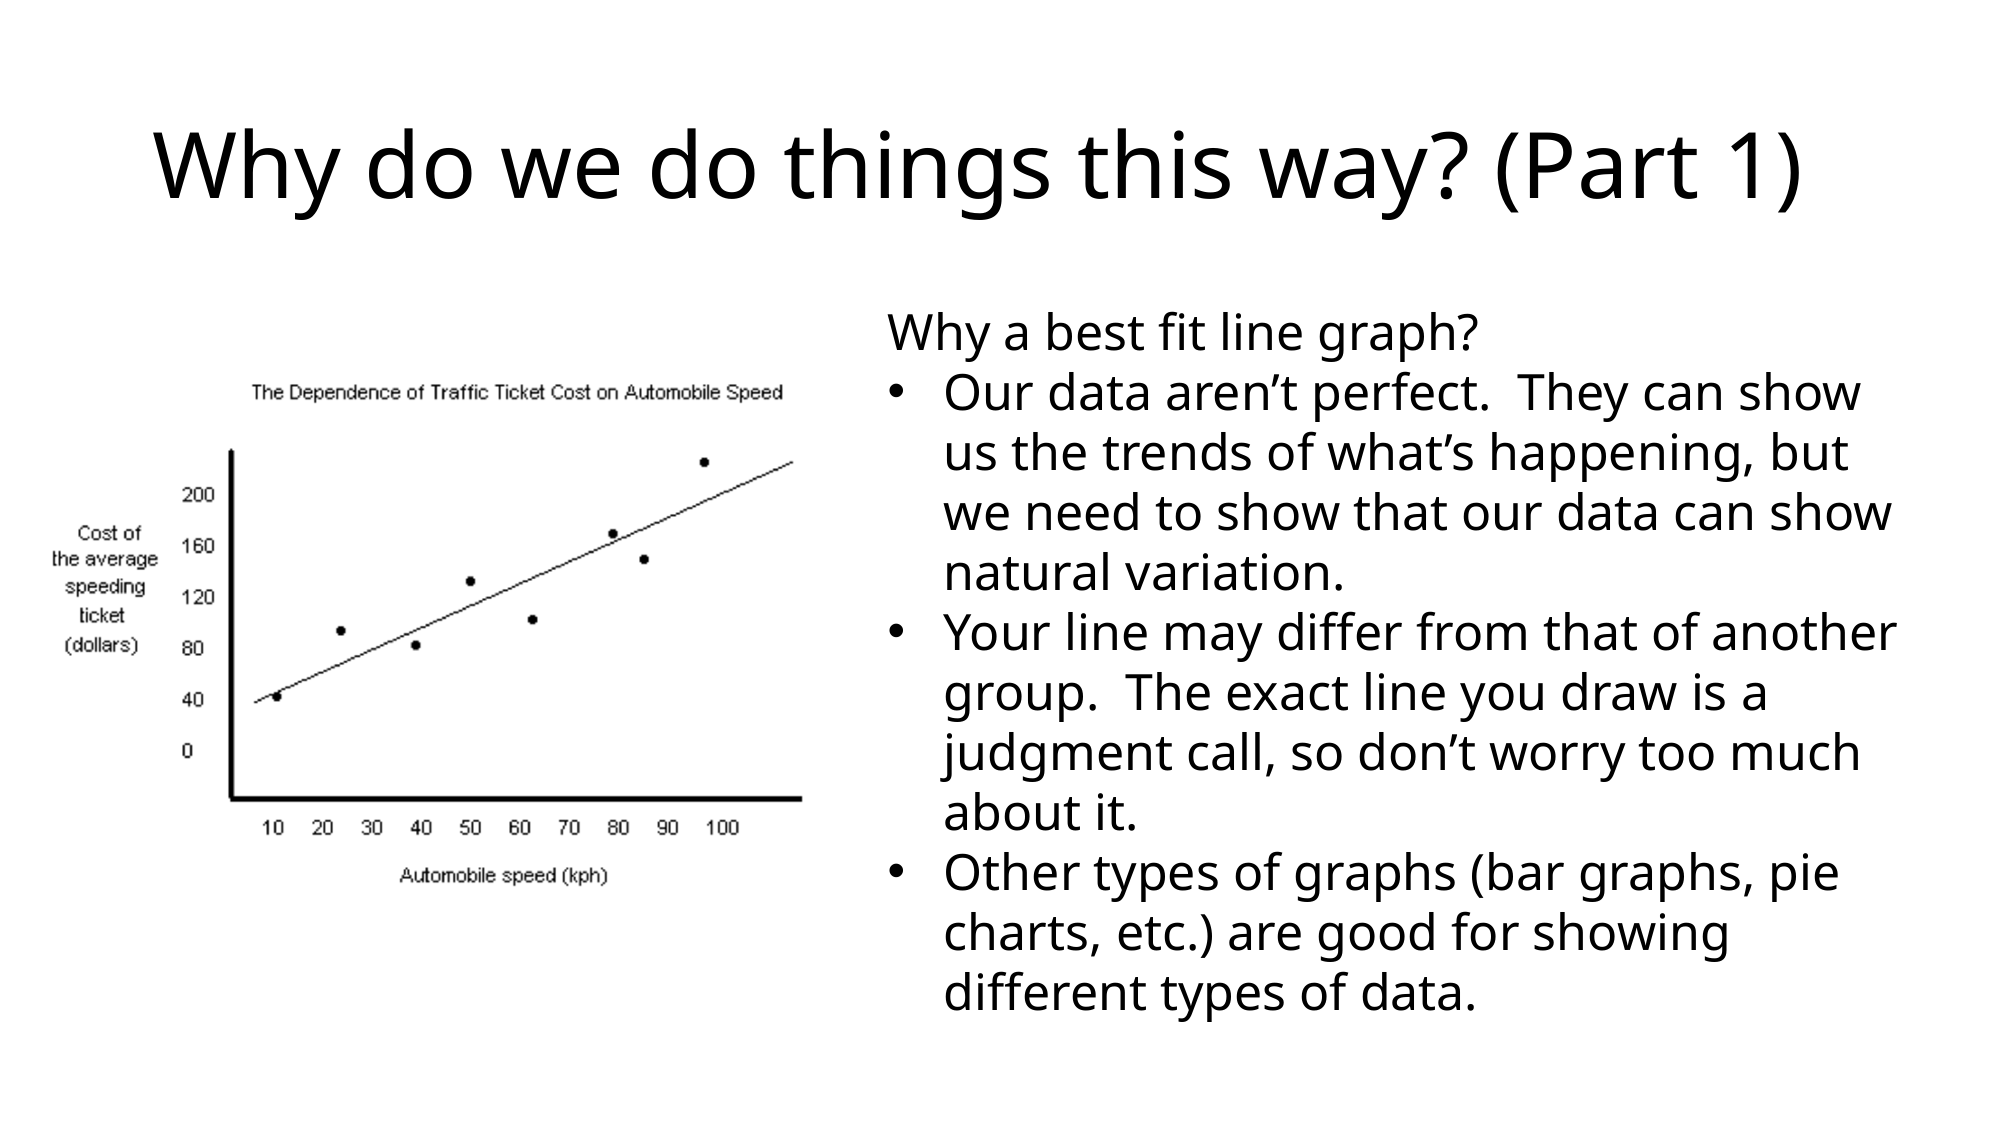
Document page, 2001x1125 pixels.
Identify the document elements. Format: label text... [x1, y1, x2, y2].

picture [40, 354, 874, 913]
text_box Why a best fit line graph? Our data aren’t perfect. They can show us the trends of what’s happening, but we need to show that our data can show natural variation. Your line may differ from that of another group. The exact line you draw is a judgment call, so don’t worry too much about it. Other types of graphs (bar graphs, pie charts, etc.) are good for showing different types of data. [872, 292, 1932, 1028]
title Why do we do things this way? (Part 1) [137, 59, 1863, 278]
